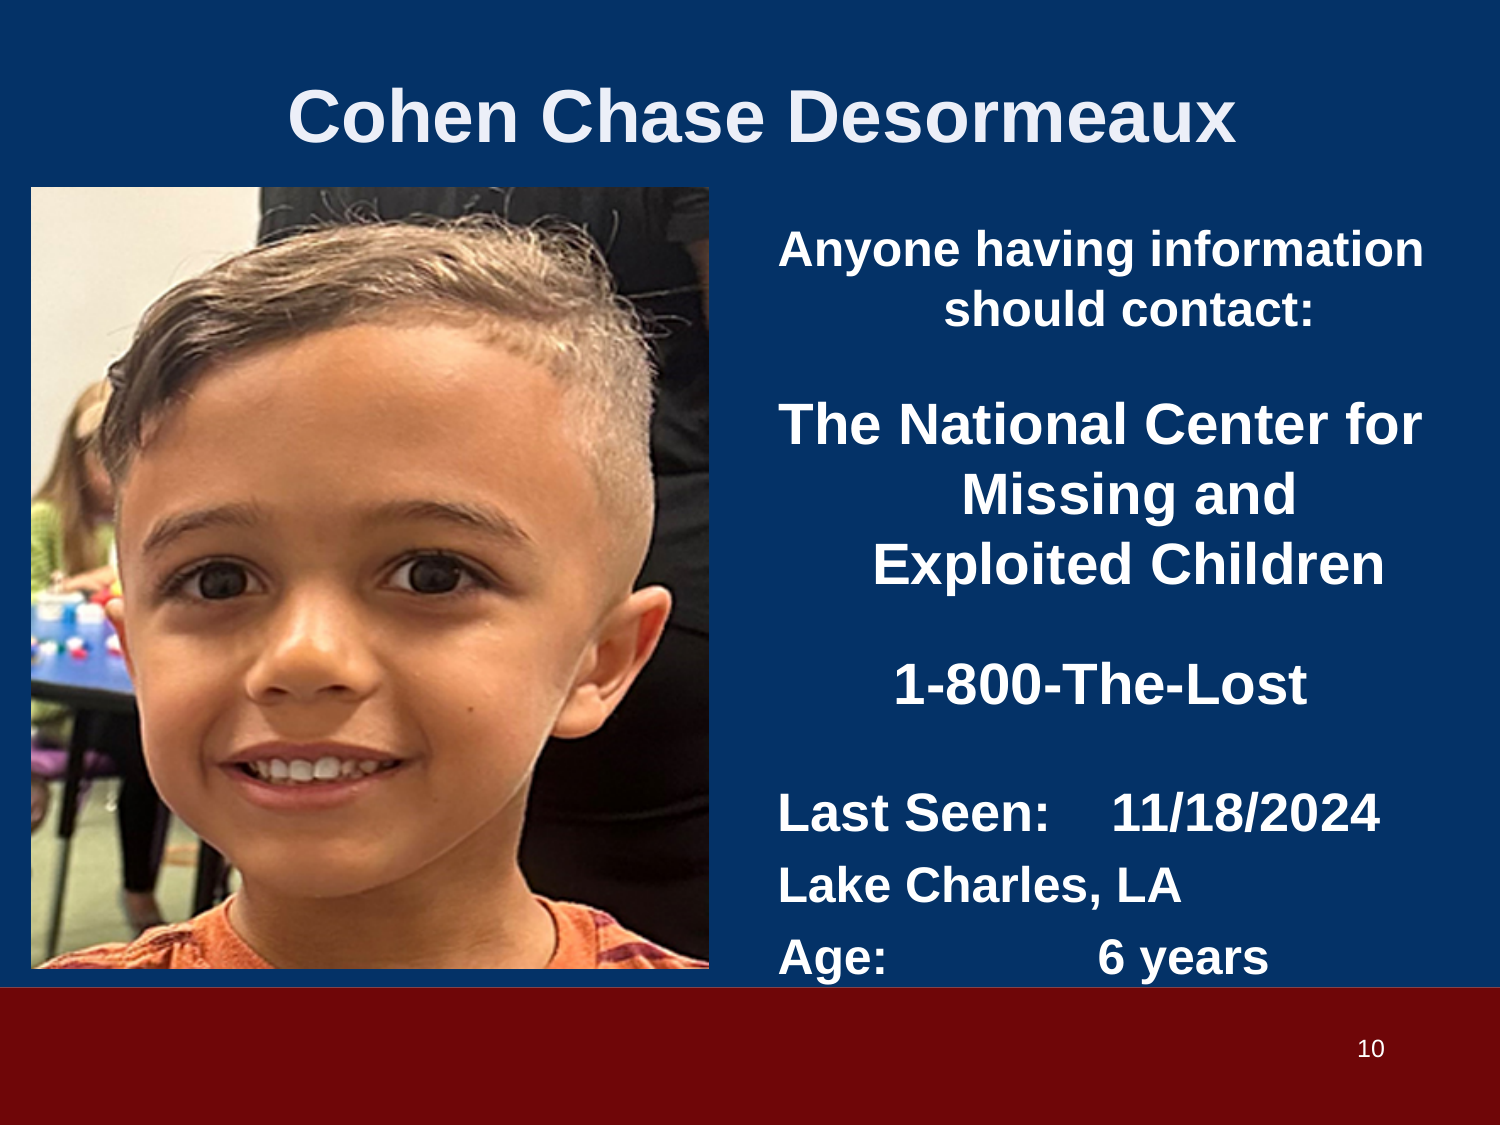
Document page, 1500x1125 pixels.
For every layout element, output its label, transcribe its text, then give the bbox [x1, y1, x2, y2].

title Cohen Chase Desormeaux [125, 37, 1400, 188]
picture [30, 187, 709, 969]
slide_number 10 [1087, 1025, 1400, 1100]
list Anyone having information should contact: The National Center for Missing and Exploited Children 1-800-The-Lost Last Seen: 11/18/2024 Lake Charles, LA Age: 6 years [762, 208, 1441, 990]
